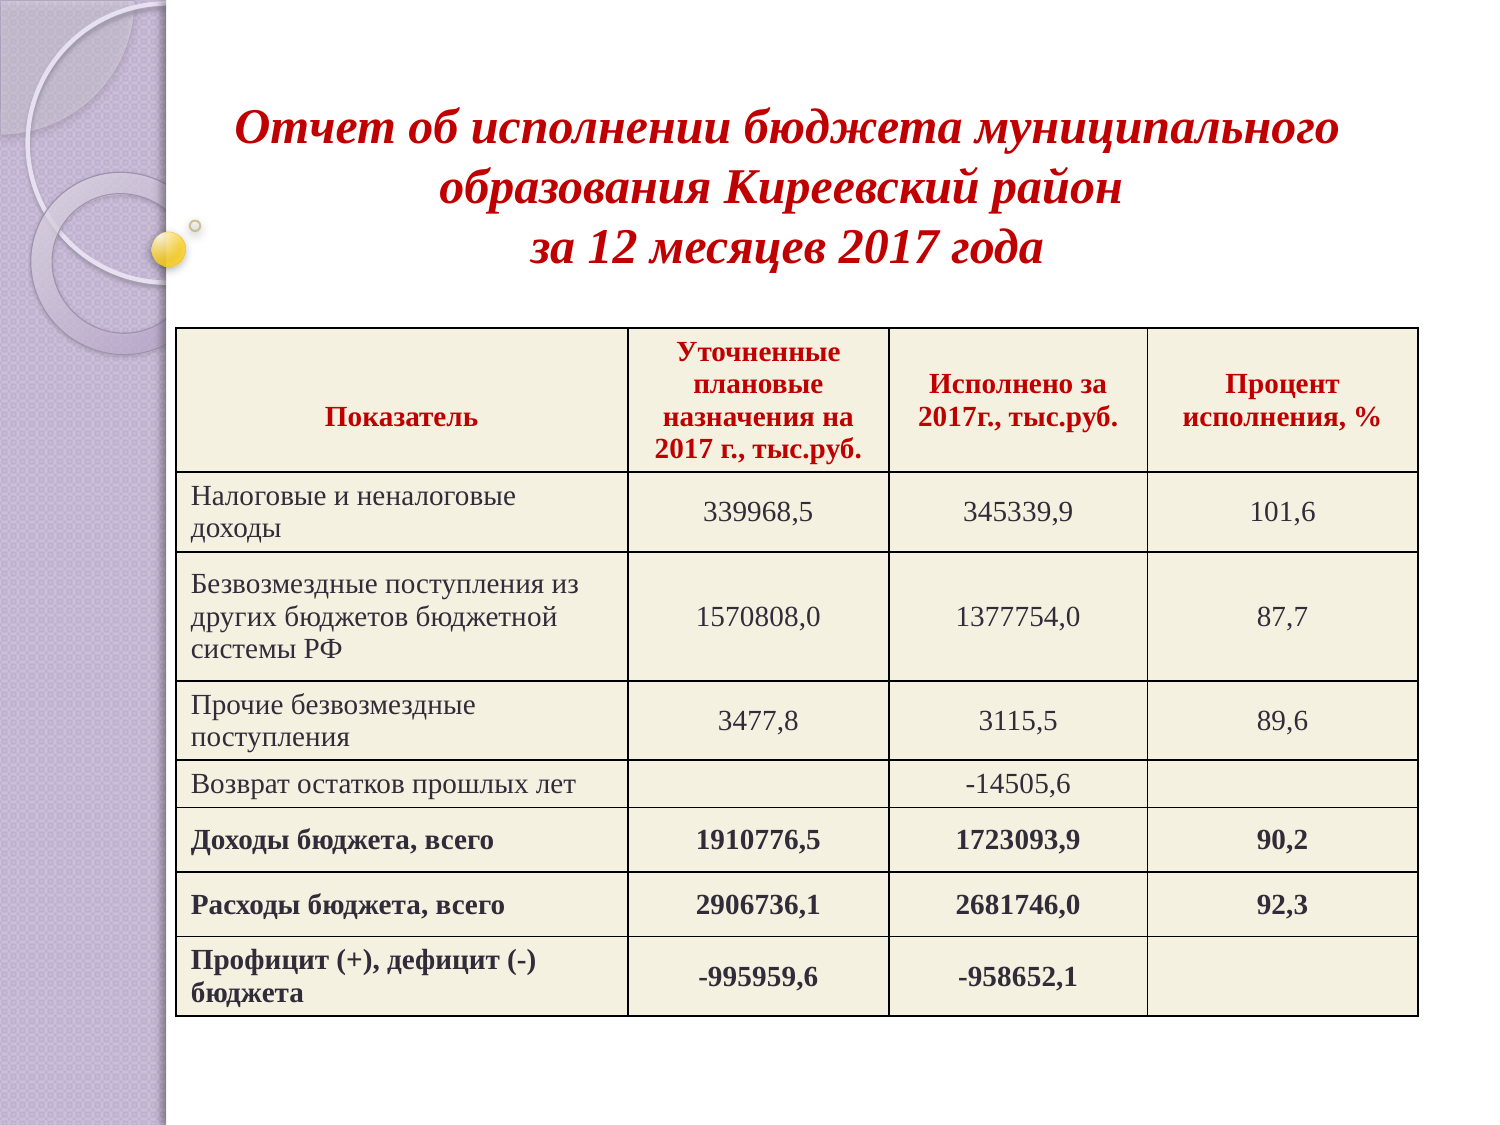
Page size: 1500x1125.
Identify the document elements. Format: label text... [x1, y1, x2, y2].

table_cell -958652,1 [890, 937, 1147, 1015]
table_header Уточненные плановые назначения на 2017 г., тыс.руб. [629, 329, 888, 471]
table_cell Безвозмездные поступления из других бюджетов бюджетной системы РФ [177, 553, 627, 680]
table_cell 339968,5 [629, 473, 888, 551]
table_cell 89,6 [1148, 682, 1417, 759]
table_cell Прочие безвозмездные поступления [177, 682, 627, 759]
table_cell 3115,5 [890, 682, 1147, 759]
table_cell 345339,9 [890, 473, 1147, 551]
table_cell 2681746,0 [890, 873, 1147, 936]
table_cell [1148, 761, 1417, 807]
table_cell 1570808,0 [629, 553, 888, 680]
table_header Показатель [177, 329, 627, 471]
table_cell Налоговые и неналоговые доходы [177, 473, 627, 551]
table_cell [1148, 937, 1417, 1015]
table_cell 92,3 [1148, 873, 1417, 936]
table_cell Возврат остатков прошлых лет [177, 761, 627, 807]
title Отчет об исполнении бюджета муниципального образования Киреевский район за 12 месяцев 2017 года [175, 101, 1399, 282]
table_header Процент исполнения, % [1148, 329, 1417, 471]
table_cell Расходы бюджета, всего [177, 873, 627, 936]
table_cell 90,2 [1148, 808, 1417, 871]
table_cell -14505,6 [890, 761, 1147, 807]
table_cell Доходы бюджета, всего [177, 808, 627, 871]
table_cell 87,7 [1148, 553, 1417, 680]
table_cell [629, 761, 888, 807]
table_cell 1377754,0 [890, 553, 1147, 680]
table_cell 2906736,1 [629, 873, 888, 936]
table_cell Профицит (+), дефицит (-) бюджета [177, 937, 627, 1015]
table_cell 1723093,9 [890, 808, 1147, 871]
table_cell -995959,6 [629, 937, 888, 1015]
table_cell 3477,8 [629, 682, 888, 759]
table_header Исполнено за 2017г., тыс.руб. [890, 329, 1147, 471]
table_cell 101,6 [1148, 473, 1417, 551]
table_cell 1910776,5 [629, 808, 888, 871]
